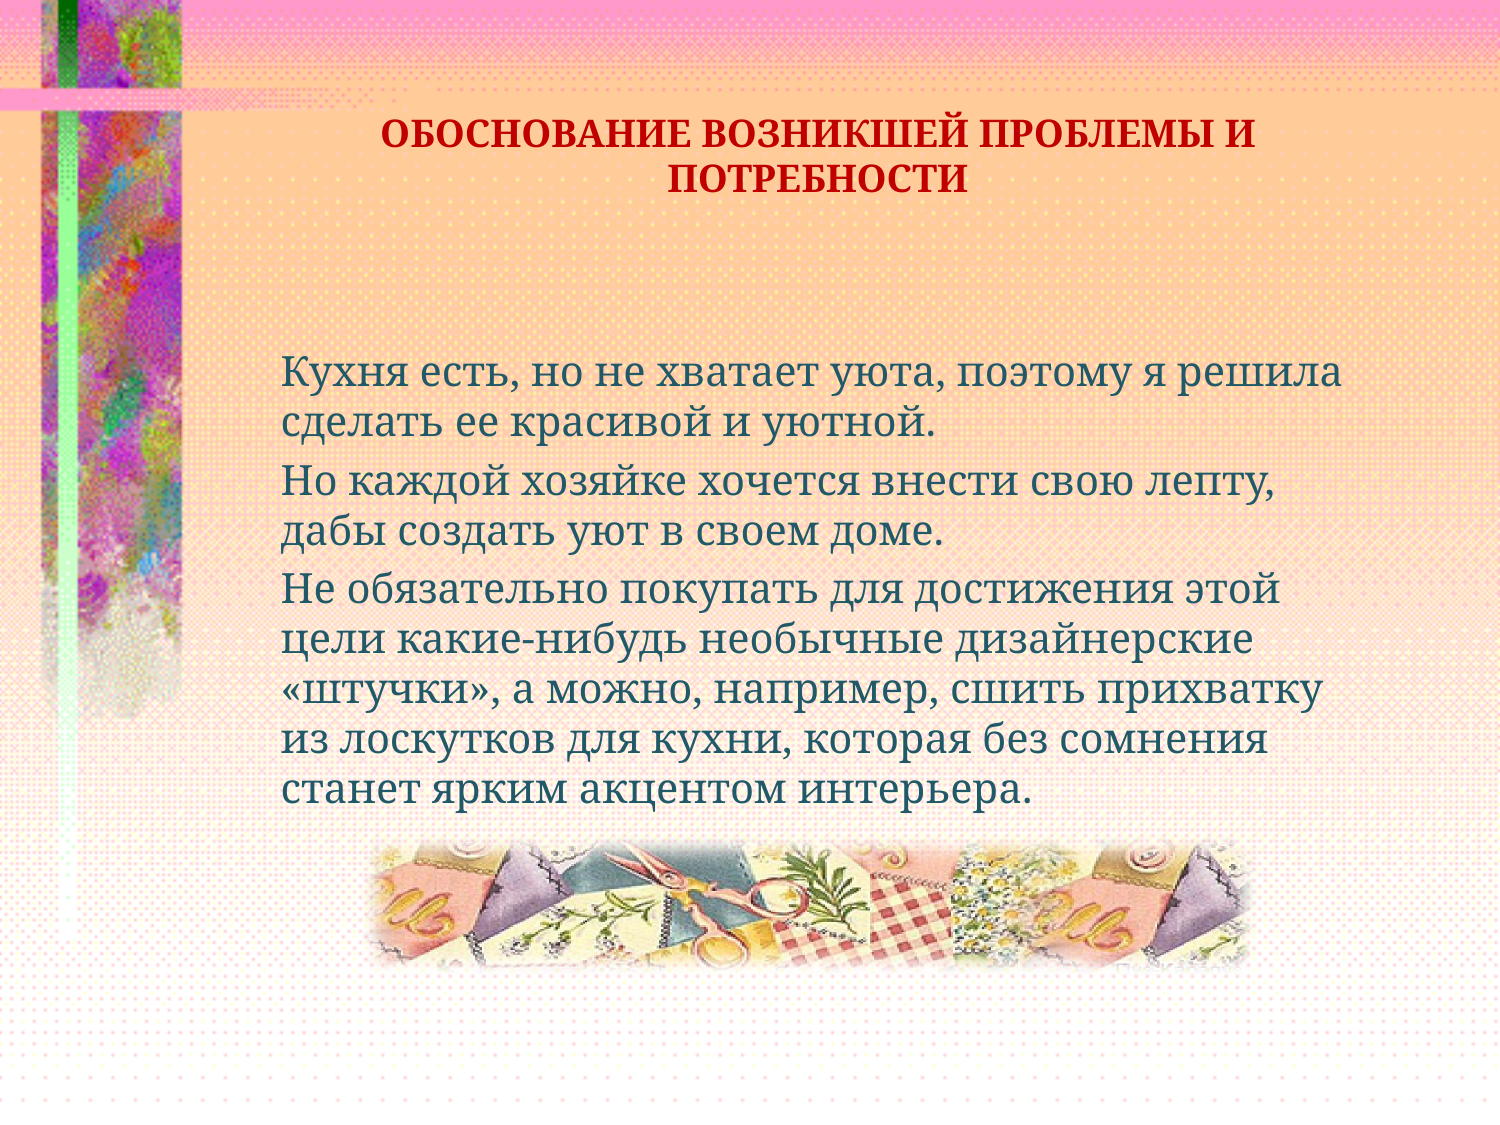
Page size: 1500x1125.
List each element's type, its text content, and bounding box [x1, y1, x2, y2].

list Кухня есть, но не хватает уюта, поэтому я решила сделать ее красивой и уютной. Но каждой хозяйке хочется внести свою лепту, дабы создать уют в своем доме. Не обязательно покупать для достижения этой цели какие-нибудь необычные дизайнерские «штучки», а можно, например, сшить прихватку из лоскутков для кухни, которая без сомнения станет ярким акцентом интерьера. [265, 278, 1394, 846]
picture [0, 0, 1500, 1125]
title Обоснование возникшей проблемы и потребности [230, 101, 1406, 268]
